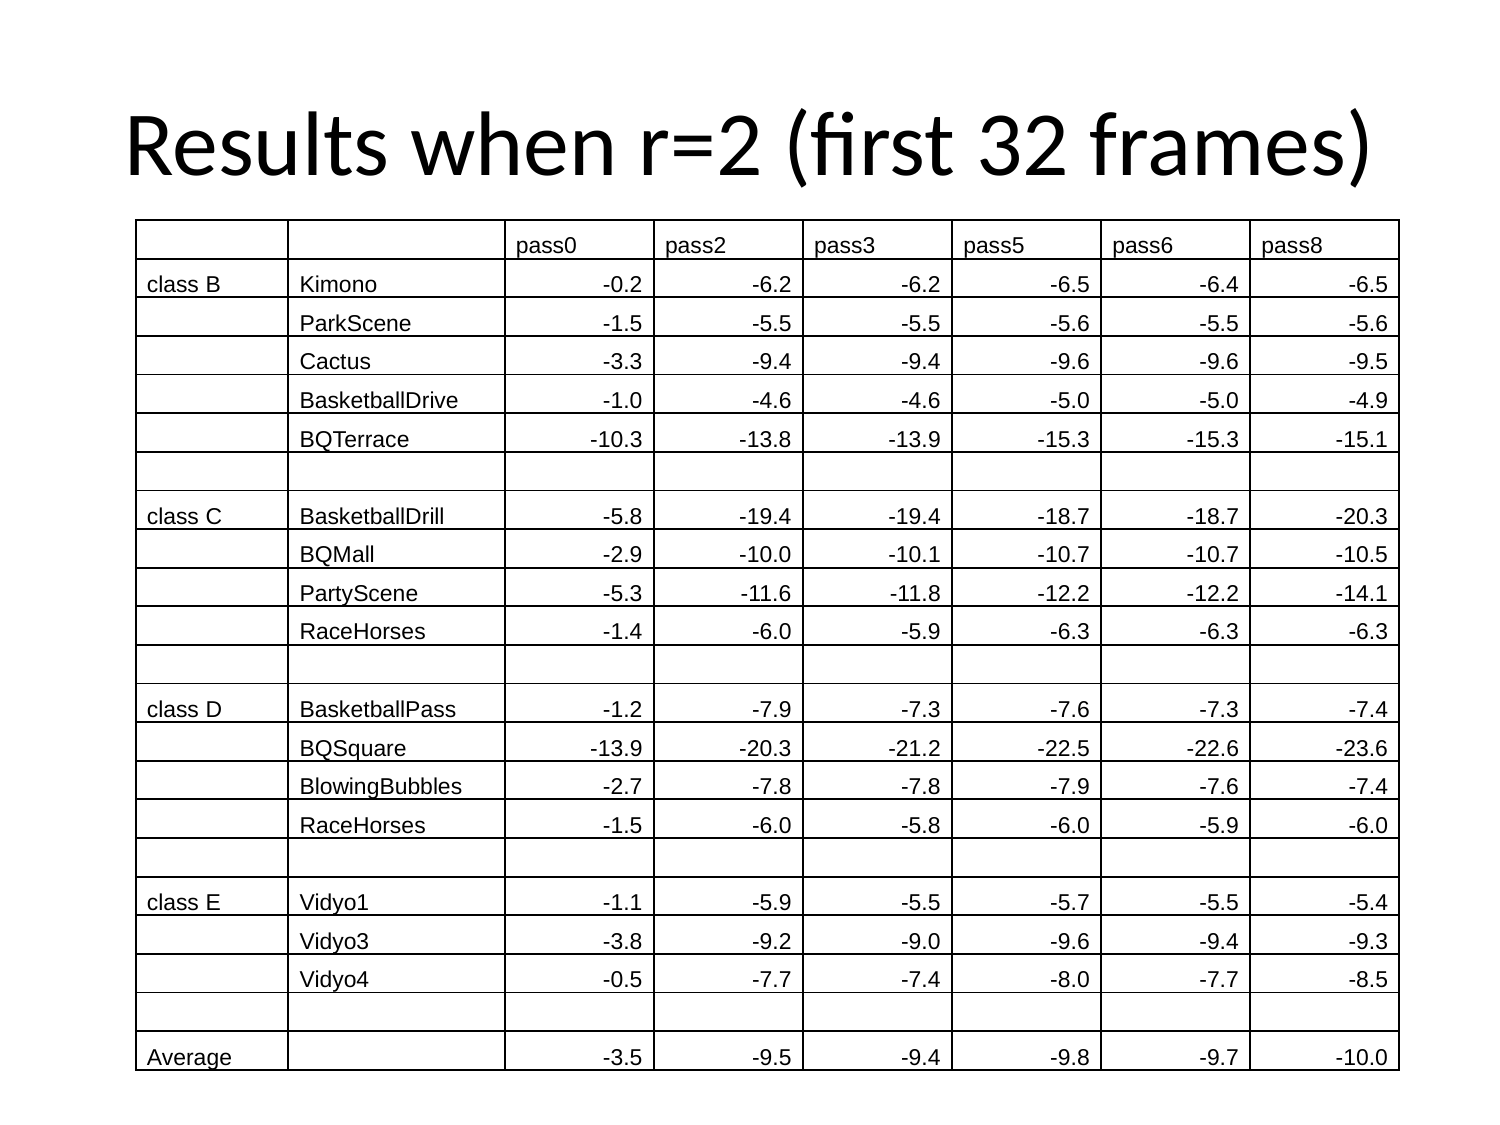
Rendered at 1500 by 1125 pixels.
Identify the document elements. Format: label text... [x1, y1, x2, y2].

table_cell -4.6 [804, 375, 951, 412]
table_cell [506, 993, 653, 1030]
table_cell Kimono [289, 260, 504, 296]
table_cell -5.5 [804, 878, 951, 914]
table_header [137, 221, 287, 258]
table_cell -6.0 [1251, 800, 1398, 837]
table_cell -1.1 [506, 878, 653, 914]
table_cell -23.6 [1251, 723, 1398, 760]
table_cell -4.9 [1251, 375, 1398, 412]
table_cell BlowingBubbles [289, 762, 504, 798]
table_cell -7.8 [804, 762, 951, 798]
table_cell -9.5 [655, 1032, 802, 1069]
table_cell -7.9 [953, 762, 1100, 798]
table_cell -8.5 [1251, 955, 1398, 992]
table_cell [655, 453, 802, 490]
table_cell -9.6 [953, 337, 1100, 374]
table_cell -15.3 [1102, 414, 1249, 451]
title Results when r=2 (first 32 frames) [75, 45, 1425, 233]
table_cell -7.8 [655, 762, 802, 798]
table_cell -5.0 [953, 375, 1100, 412]
table_cell -9.4 [804, 337, 951, 374]
table_header pass5 [953, 221, 1100, 258]
table_cell [137, 800, 287, 837]
table_cell -10.7 [1102, 530, 1249, 567]
table_cell -5.4 [1251, 878, 1398, 914]
table_cell [655, 839, 802, 876]
table_cell [953, 453, 1100, 490]
table_header [289, 221, 504, 258]
table_cell -5.0 [1102, 375, 1249, 412]
table_cell -9.4 [655, 337, 802, 374]
table_cell Vidyo1 [289, 878, 504, 914]
table_cell [137, 646, 287, 683]
table_cell -3.8 [506, 916, 653, 953]
table_cell -7.4 [1251, 762, 1398, 798]
table_cell -7.6 [953, 684, 1100, 721]
table_cell -0.2 [506, 260, 653, 296]
table_cell -9.2 [655, 916, 802, 953]
table_cell -5.7 [953, 878, 1100, 914]
table_cell ParkScene [289, 298, 504, 335]
table_cell [289, 1032, 504, 1069]
table_cell [137, 569, 287, 605]
table_cell [137, 414, 287, 451]
table_cell -15.3 [953, 414, 1100, 451]
table_cell -20.3 [655, 723, 802, 760]
table_cell -1.5 [506, 298, 653, 335]
table_cell [655, 646, 802, 683]
table_cell -7.3 [804, 684, 951, 721]
table_cell -3.5 [506, 1032, 653, 1069]
table_cell [1251, 646, 1398, 683]
table_cell -9.5 [1251, 337, 1398, 374]
table_cell -1.5 [506, 800, 653, 837]
table_cell -10.1 [804, 530, 951, 567]
table_header pass3 [804, 221, 951, 258]
table_cell -5.8 [804, 800, 951, 837]
table_cell -5.3 [506, 569, 653, 605]
table_cell -10.5 [1251, 530, 1398, 567]
table_header pass2 [655, 221, 802, 258]
table_cell class B [137, 260, 287, 296]
table_cell -0.5 [506, 955, 653, 992]
table_cell -5.5 [804, 298, 951, 335]
table_cell PartyScene [289, 569, 504, 605]
table_cell -6.4 [1102, 260, 1249, 296]
table_cell -13.9 [804, 414, 951, 451]
table_cell -7.3 [1102, 684, 1249, 721]
table_cell -5.9 [655, 878, 802, 914]
table_cell -9.6 [953, 916, 1100, 953]
table_cell -5.8 [506, 491, 653, 528]
table_cell [137, 955, 287, 992]
table_cell [1251, 993, 1398, 1030]
table_cell -7.9 [655, 684, 802, 721]
table_cell [1102, 646, 1249, 683]
table_cell -2.9 [506, 530, 653, 567]
table_cell -6.2 [804, 260, 951, 296]
table_cell -6.0 [655, 607, 802, 644]
table_cell [804, 646, 951, 683]
table_cell [1102, 993, 1249, 1030]
table_cell -11.8 [804, 569, 951, 605]
table_cell -9.4 [1102, 916, 1249, 953]
table_cell -21.2 [804, 723, 951, 760]
table_cell -10.0 [655, 530, 802, 567]
table_cell -6.3 [1251, 607, 1398, 644]
table_cell -9.3 [1251, 916, 1398, 953]
table_cell -6.5 [1251, 260, 1398, 296]
table_cell -8.0 [953, 955, 1100, 992]
table_cell [137, 723, 287, 760]
table_cell -22.5 [953, 723, 1100, 760]
table_cell -19.4 [655, 491, 802, 528]
table_cell -5.9 [804, 607, 951, 644]
table_cell -6.3 [1102, 607, 1249, 644]
table_cell -10.7 [953, 530, 1100, 567]
table_cell Cactus [289, 337, 504, 374]
table_cell -4.6 [655, 375, 802, 412]
table_cell BasketballDrive [289, 375, 504, 412]
table_cell class C [137, 491, 287, 528]
table_cell -5.5 [655, 298, 802, 335]
table_cell -18.7 [1102, 491, 1249, 528]
table_cell BQSquare [289, 723, 504, 760]
table_cell [1102, 839, 1249, 876]
table_cell [289, 453, 504, 490]
table_cell -9.6 [1102, 337, 1249, 374]
table_header pass8 [1251, 221, 1398, 258]
table_cell [137, 839, 287, 876]
table_cell -22.6 [1102, 723, 1249, 760]
table_cell RaceHorses [289, 607, 504, 644]
table_cell -13.8 [655, 414, 802, 451]
table_cell BQMall [289, 530, 504, 567]
table_cell -6.0 [953, 800, 1100, 837]
table_cell -9.4 [804, 1032, 951, 1069]
table_cell -7.4 [1251, 684, 1398, 721]
table_cell -5.6 [1251, 298, 1398, 335]
table_cell [137, 607, 287, 644]
table_cell [137, 762, 287, 798]
table_cell -5.5 [1102, 878, 1249, 914]
table_cell -7.6 [1102, 762, 1249, 798]
table_cell [804, 453, 951, 490]
table_cell -7.7 [1102, 955, 1249, 992]
table_cell BasketballPass [289, 684, 504, 721]
table_header pass6 [1102, 221, 1249, 258]
table_cell -14.1 [1251, 569, 1398, 605]
table_cell [137, 993, 287, 1030]
table_cell -10.0 [1251, 1032, 1398, 1069]
table_cell class D [137, 684, 287, 721]
table_cell -5.6 [953, 298, 1100, 335]
table_cell [655, 993, 802, 1030]
table_cell Average [137, 1032, 287, 1069]
table_cell [1251, 839, 1398, 876]
table_cell -9.7 [1102, 1032, 1249, 1069]
table_cell [137, 337, 287, 374]
table_cell [506, 839, 653, 876]
table_cell -6.0 [655, 800, 802, 837]
table_cell -1.4 [506, 607, 653, 644]
table_cell -1.0 [506, 375, 653, 412]
table_cell -20.3 [1251, 491, 1398, 528]
table_cell -10.3 [506, 414, 653, 451]
table_cell [804, 839, 951, 876]
table_cell -9.8 [953, 1032, 1100, 1069]
table_cell -19.4 [804, 491, 951, 528]
table_cell [137, 530, 287, 567]
table_cell [137, 375, 287, 412]
table_cell -11.6 [655, 569, 802, 605]
table_cell Vidyo4 [289, 955, 504, 992]
table_cell -7.7 [655, 955, 802, 992]
table_cell [289, 646, 504, 683]
table_cell -2.7 [506, 762, 653, 798]
table_cell -6.2 [655, 260, 802, 296]
table_cell [953, 993, 1100, 1030]
table_cell BQTerrace [289, 414, 504, 451]
table_cell [137, 298, 287, 335]
table_cell RaceHorses [289, 800, 504, 837]
table_header pass0 [506, 221, 653, 258]
table_cell [1251, 453, 1398, 490]
table_cell -1.2 [506, 684, 653, 721]
table_cell Vidyo3 [289, 916, 504, 953]
table_cell [289, 839, 504, 876]
table_cell -9.0 [804, 916, 951, 953]
table_cell [804, 993, 951, 1030]
table_cell [1102, 453, 1249, 490]
table_cell -5.9 [1102, 800, 1249, 837]
table_cell BasketballDrill [289, 491, 504, 528]
table_cell -3.3 [506, 337, 653, 374]
table_cell [137, 453, 287, 490]
table_cell [289, 993, 504, 1030]
table_cell [953, 646, 1100, 683]
table_cell [506, 453, 653, 490]
table_cell -12.2 [953, 569, 1100, 605]
table_cell class E [137, 878, 287, 914]
table_cell -13.9 [506, 723, 653, 760]
table_cell [506, 646, 653, 683]
table_cell -12.2 [1102, 569, 1249, 605]
table_cell -5.5 [1102, 298, 1249, 335]
table_cell -18.7 [953, 491, 1100, 528]
table_cell -15.1 [1251, 414, 1398, 451]
table_cell -6.5 [953, 260, 1100, 296]
table_cell -7.4 [804, 955, 951, 992]
table_cell [953, 839, 1100, 876]
table_cell -6.3 [953, 607, 1100, 644]
table_cell [137, 916, 287, 953]
